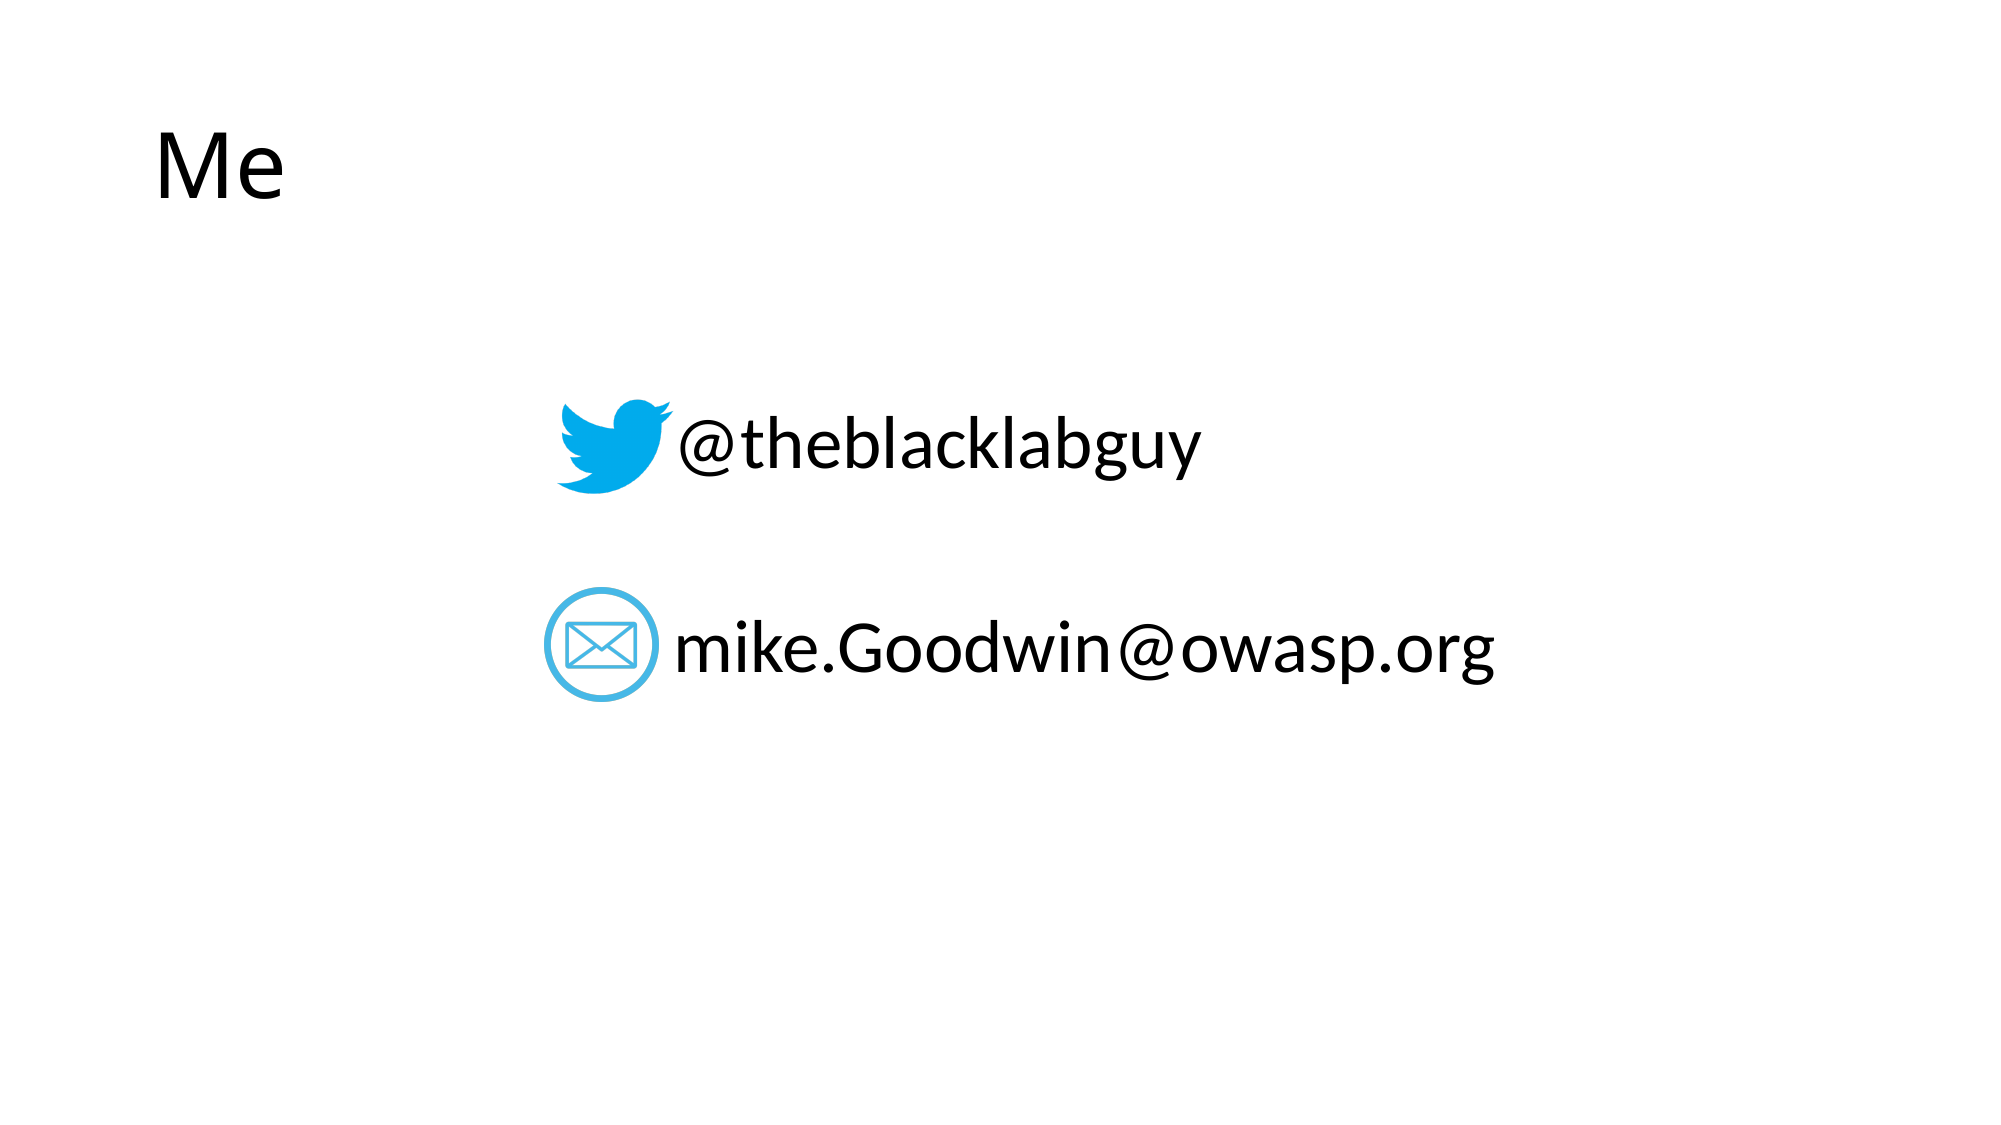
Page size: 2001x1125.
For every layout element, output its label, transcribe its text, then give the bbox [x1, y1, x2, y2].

picture [544, 587, 659, 702]
picture [539, 390, 690, 503]
list @theblacklabguy mike.Goodwin@owasp.org [658, 396, 1591, 807]
title Me [137, 59, 1863, 278]
